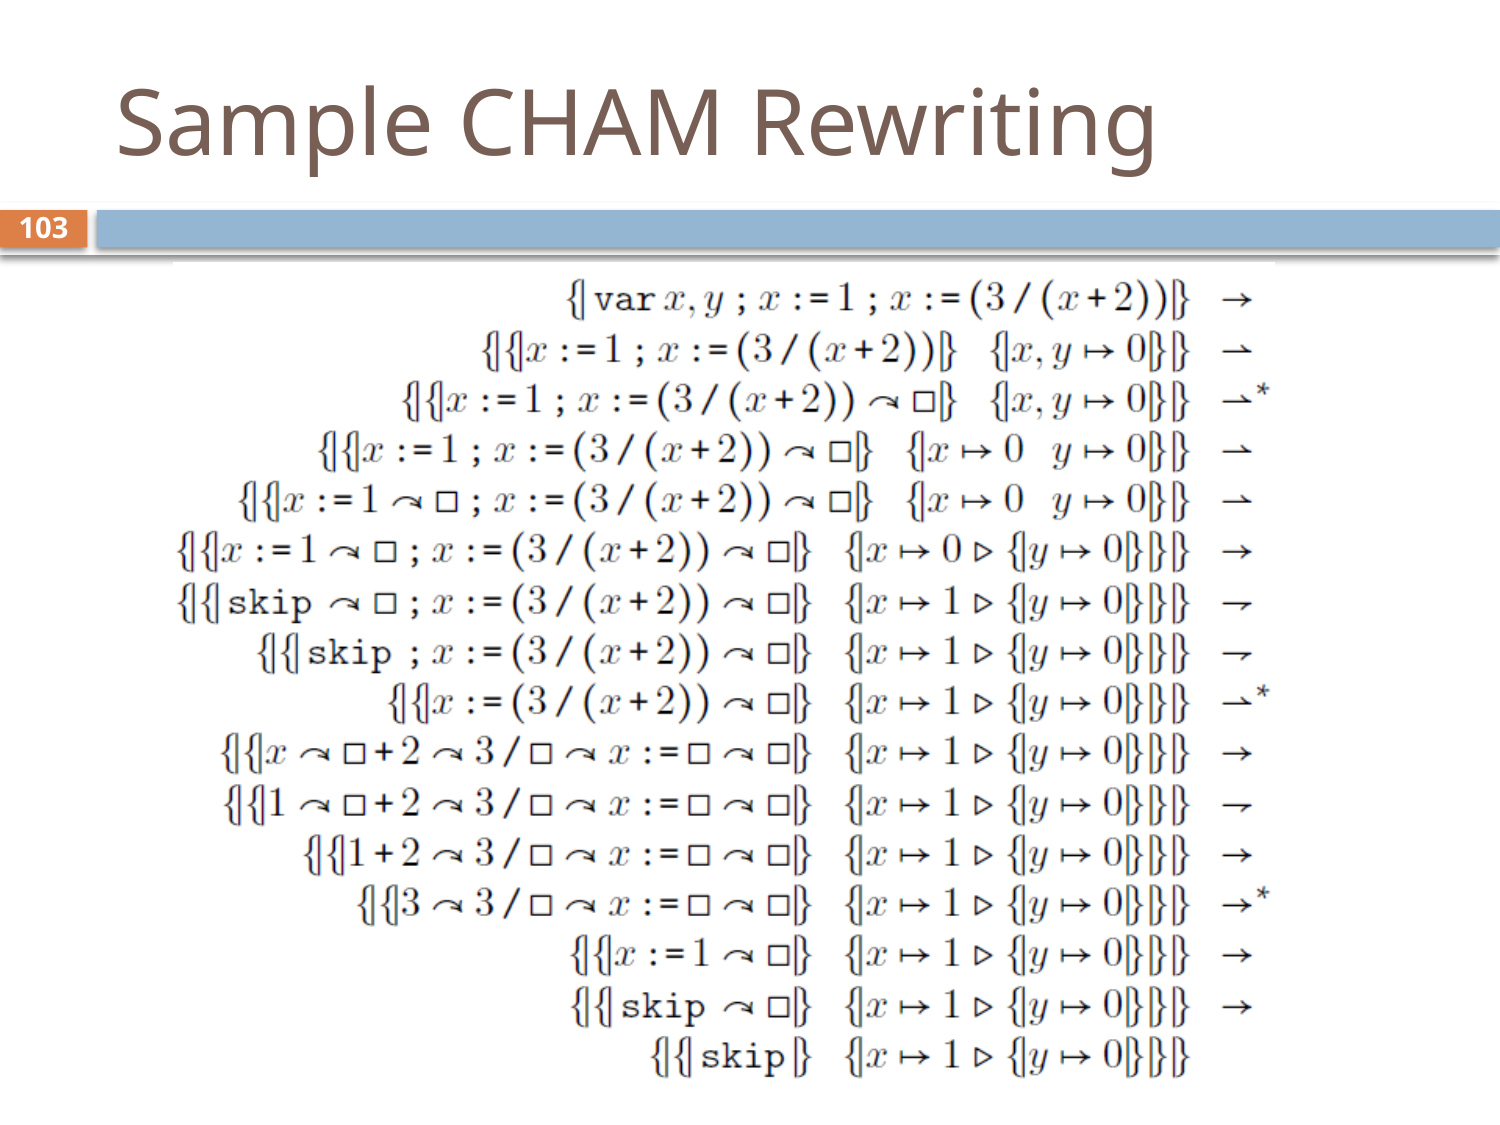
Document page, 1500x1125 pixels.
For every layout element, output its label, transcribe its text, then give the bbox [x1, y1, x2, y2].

slide_number 103 [0, 208, 88, 249]
title Sample CHAM Rewriting [100, 37, 1438, 200]
picture [173, 262, 1276, 1085]
